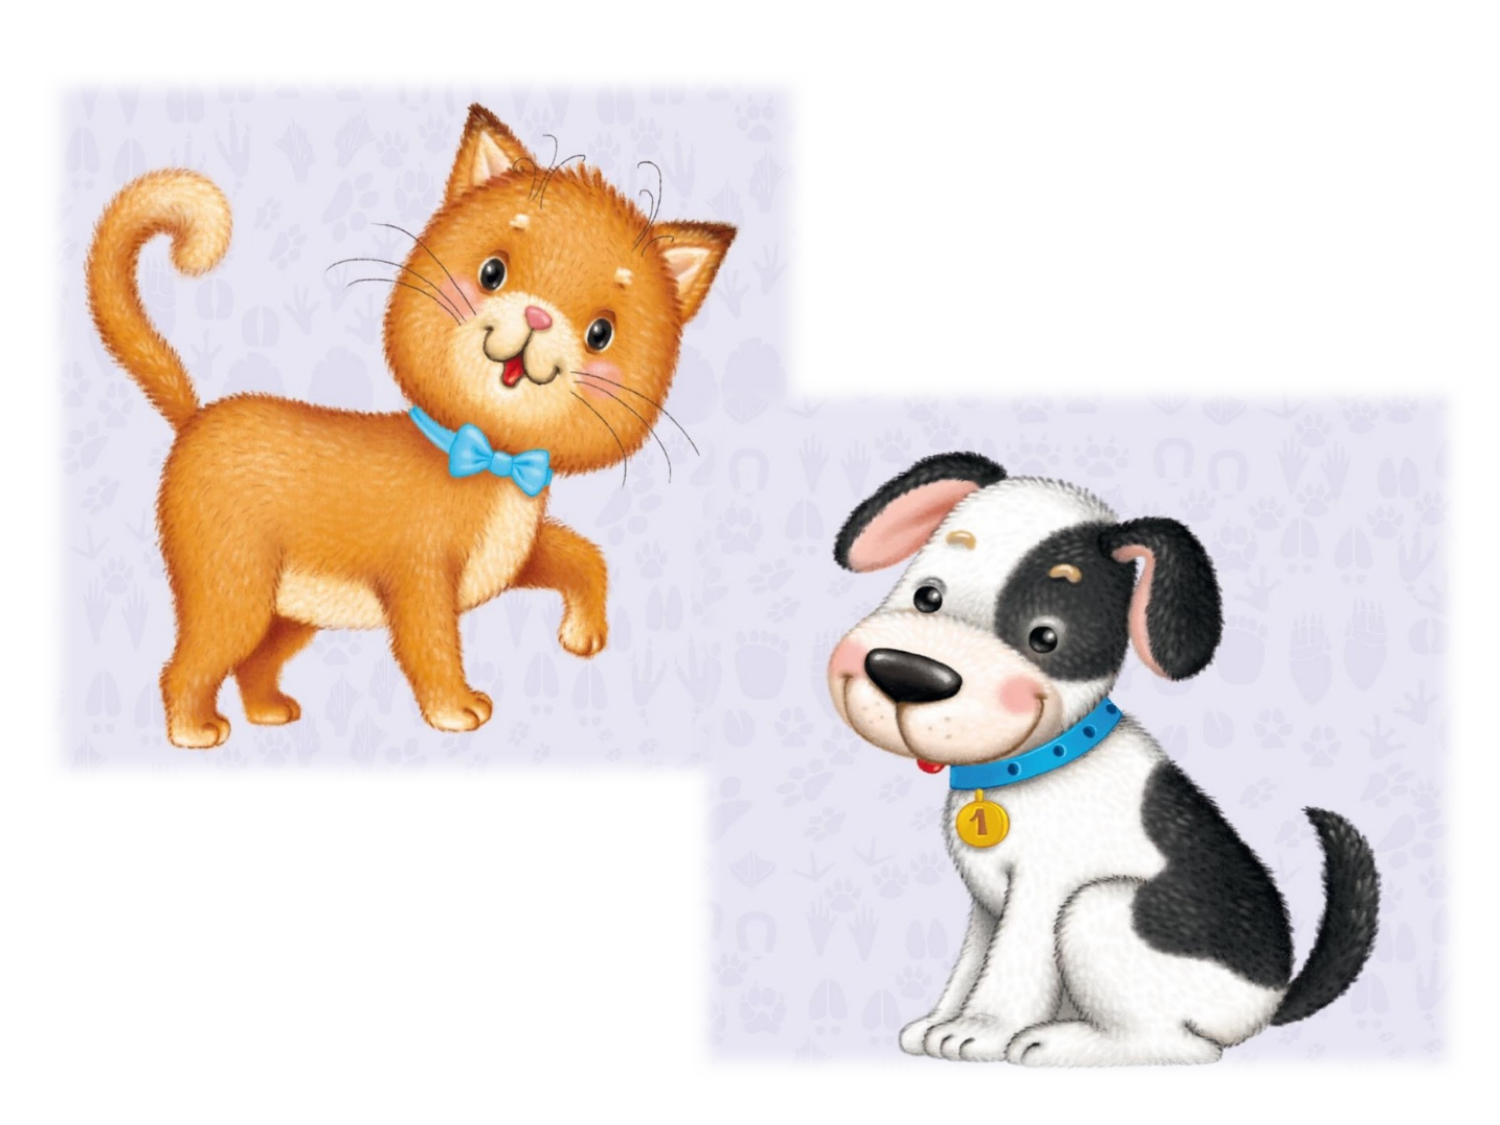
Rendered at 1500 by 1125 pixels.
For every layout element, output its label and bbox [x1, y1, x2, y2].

picture [42, 70, 1466, 1079]
